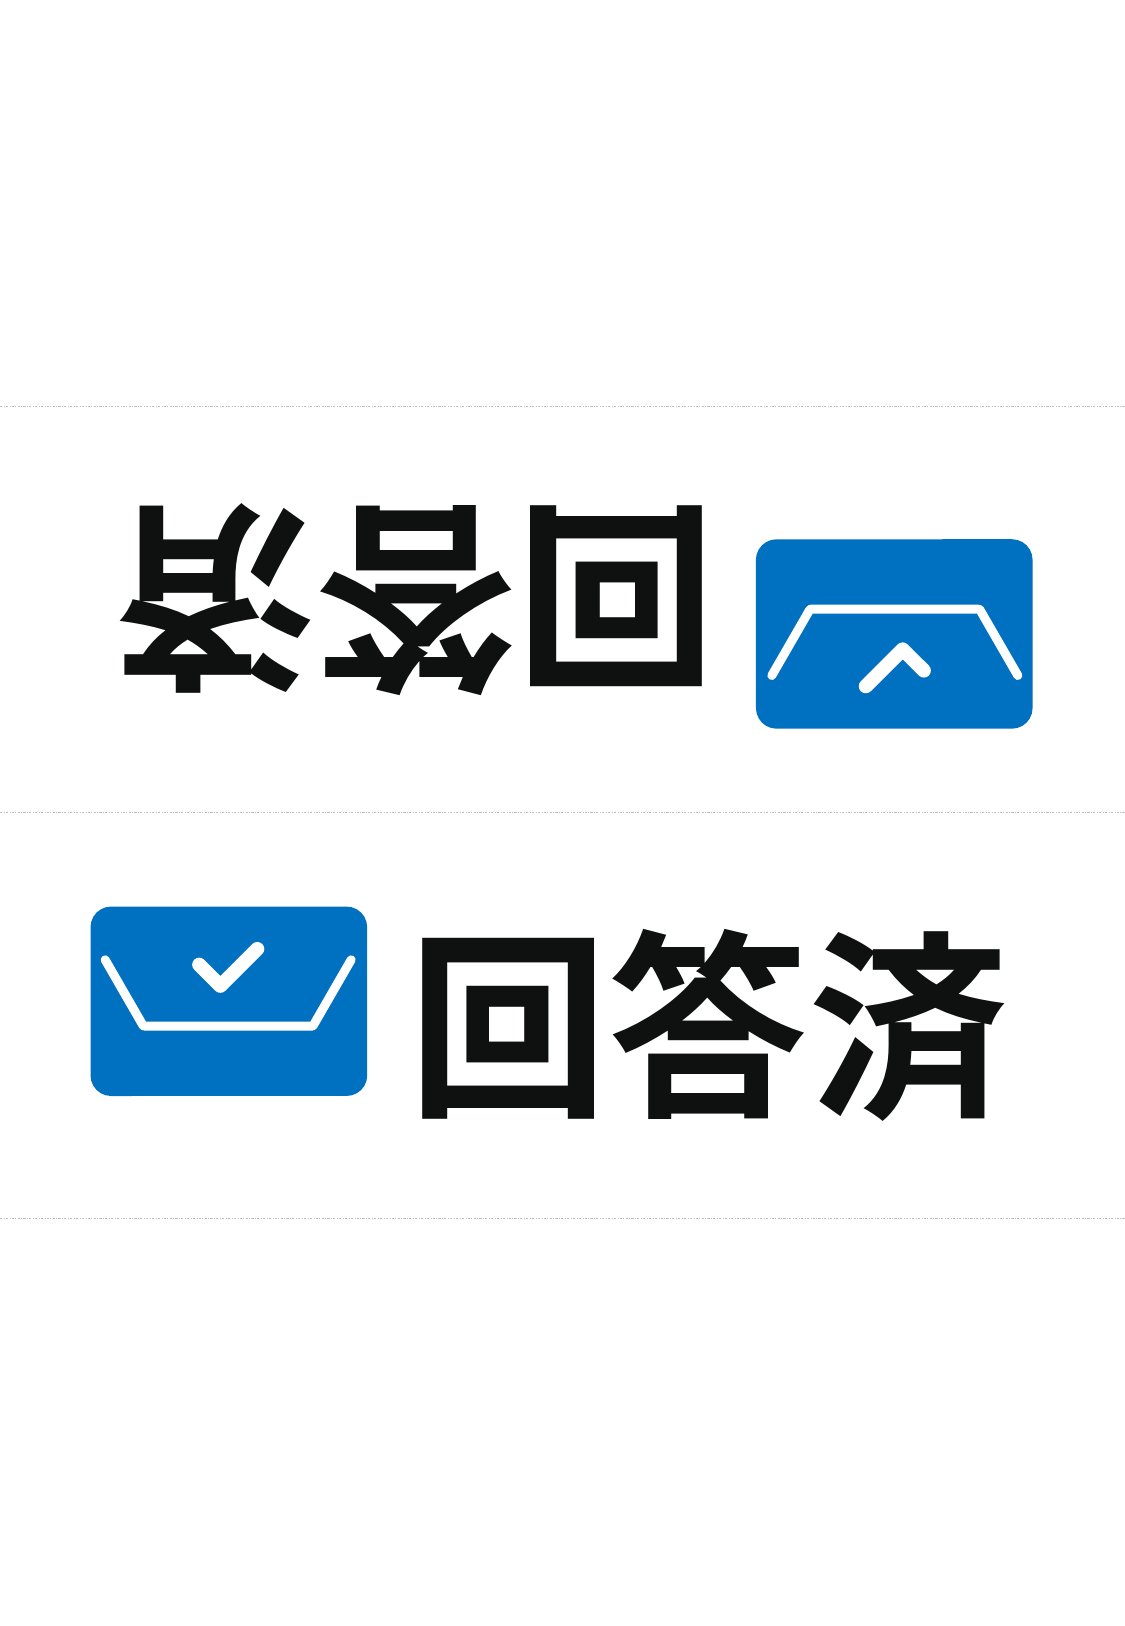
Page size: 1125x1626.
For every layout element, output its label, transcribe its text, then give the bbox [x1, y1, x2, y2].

text_box 回答済 [393, 894, 1024, 1149]
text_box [90, 906, 368, 1096]
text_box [755, 539, 1033, 729]
text_box 回答済 [101, 476, 732, 731]
